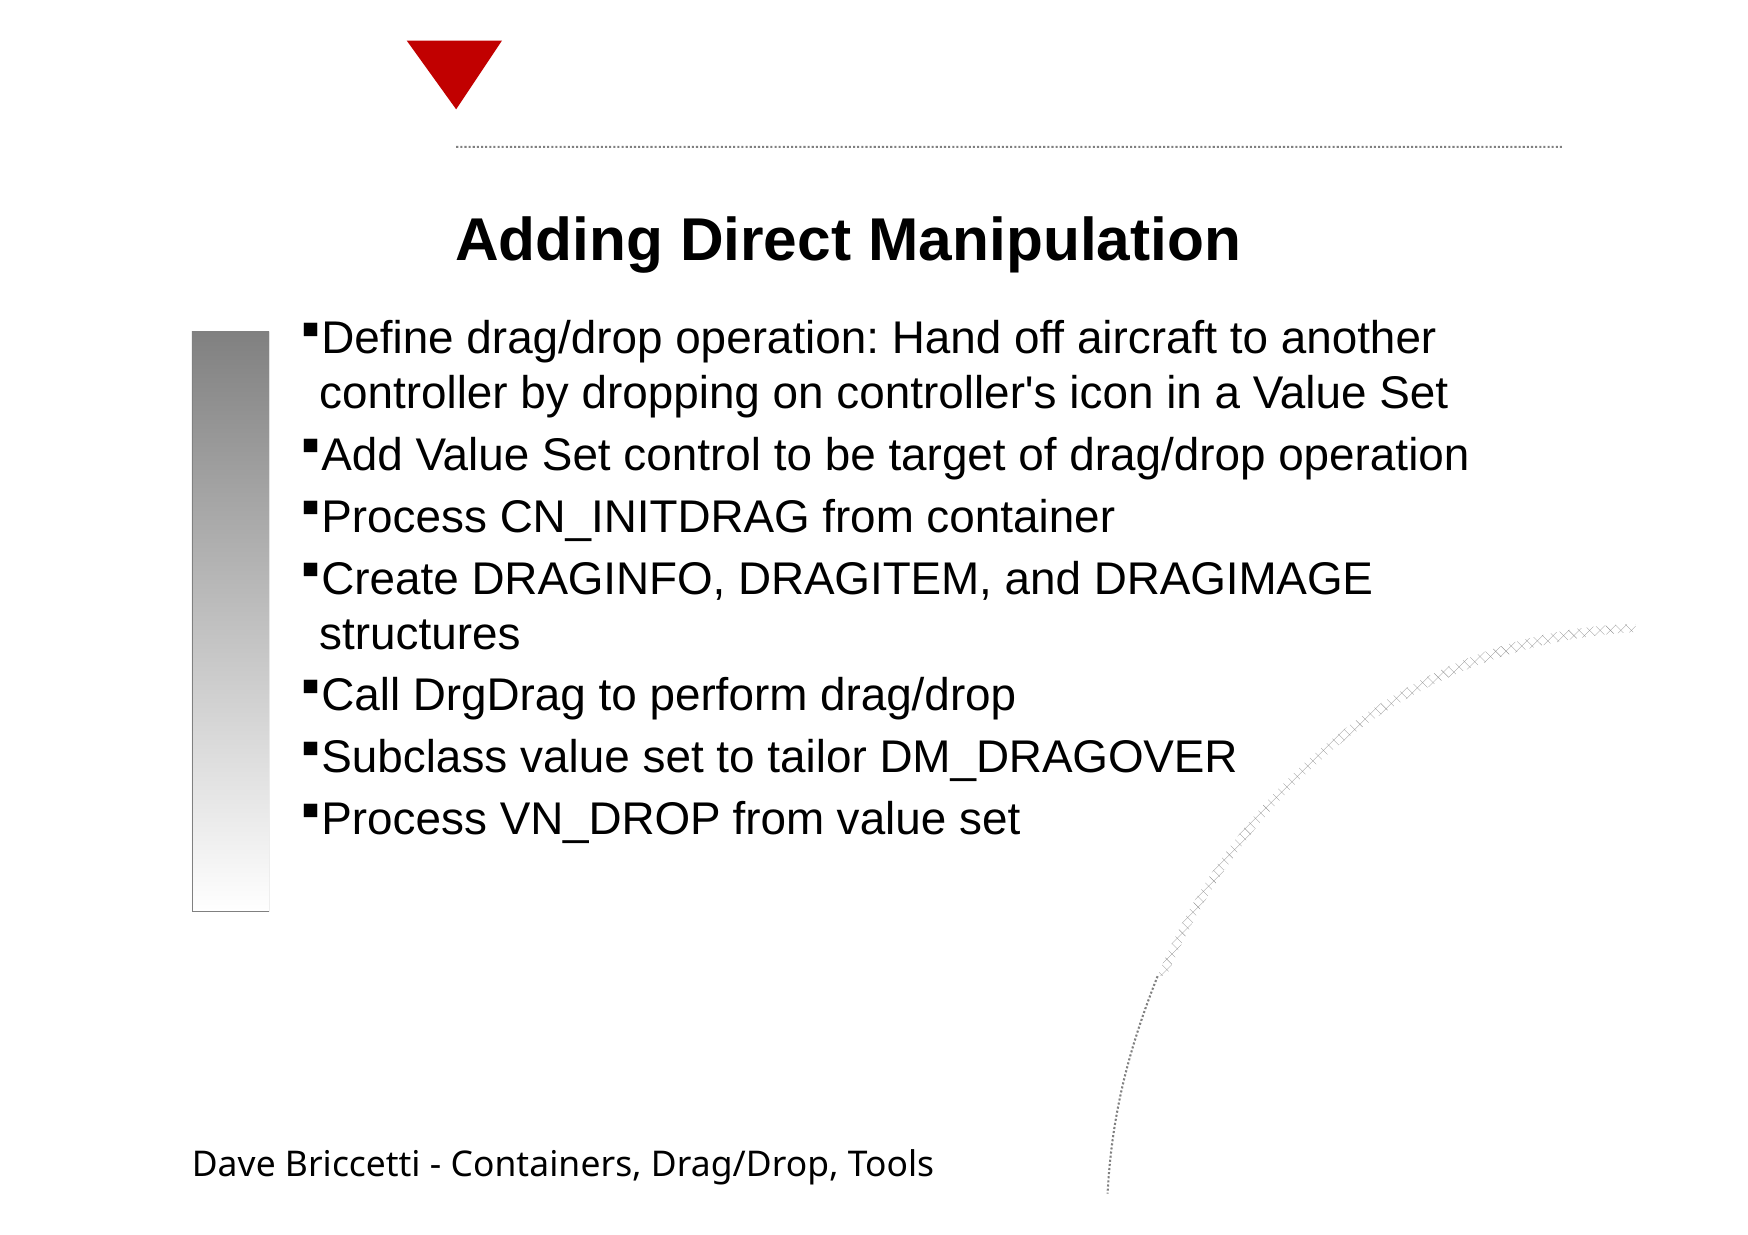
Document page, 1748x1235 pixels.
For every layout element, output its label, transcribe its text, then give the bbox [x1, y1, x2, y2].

text_box Adding Direct Manipulation [455, 200, 1568, 273]
text_box [1112, 976, 1158, 1141]
text_box [1157, 844, 1244, 977]
text_box [191, 331, 270, 912]
text_box [406, 40, 503, 110]
text_box Define drag/drop operation: Hand off aircraft to another controller by dropping on controller's icon in a Value Set Add Value Set control to be target of drag/drop operation Process CN_INITDRAG from container Create DRAGINFO, DRAGITEM, and DRAGIMAGE structures Call DrgDrag to perform drag/drop Subclass value set to tailor DM_DRAGOVER Process VN_DROP from value set [300, 307, 1561, 844]
text_box [1561, 624, 1636, 642]
text_box Dave Briccetti - Containers, Drag/Drop, Tools [191, 1141, 1505, 1184]
